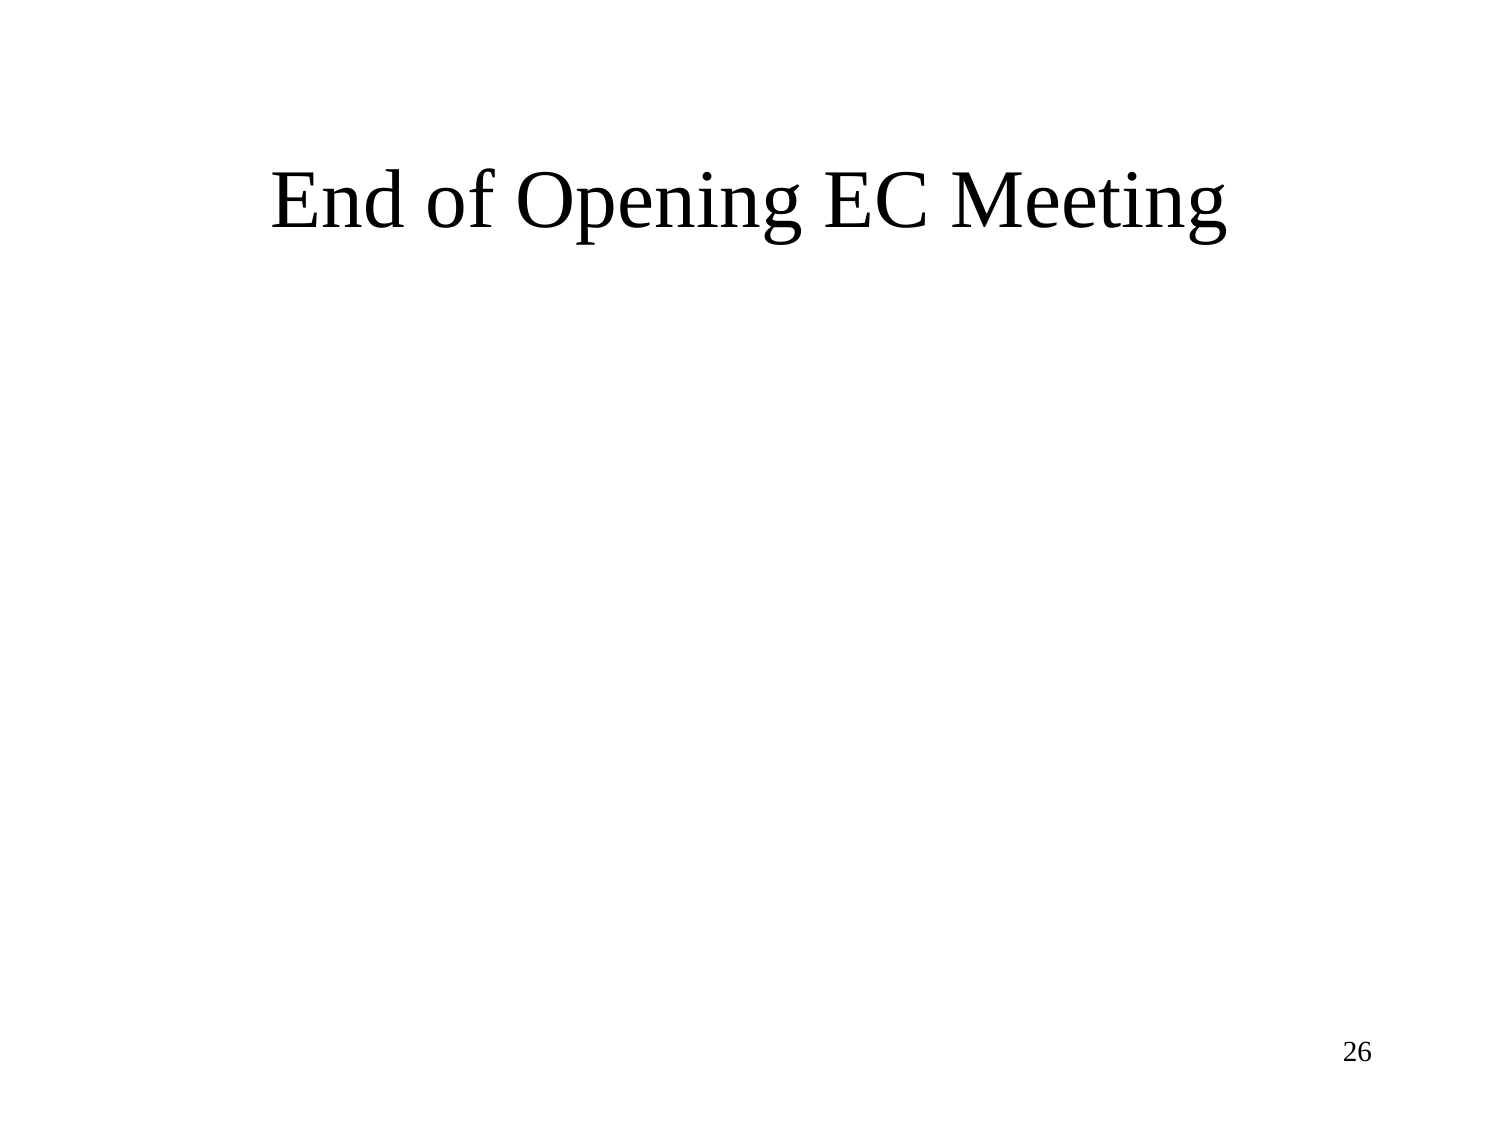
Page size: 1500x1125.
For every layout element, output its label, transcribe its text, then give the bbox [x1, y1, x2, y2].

title End of Opening EC Meeting [112, 99, 1388, 288]
slide_number 26 [1074, 1024, 1388, 1101]
